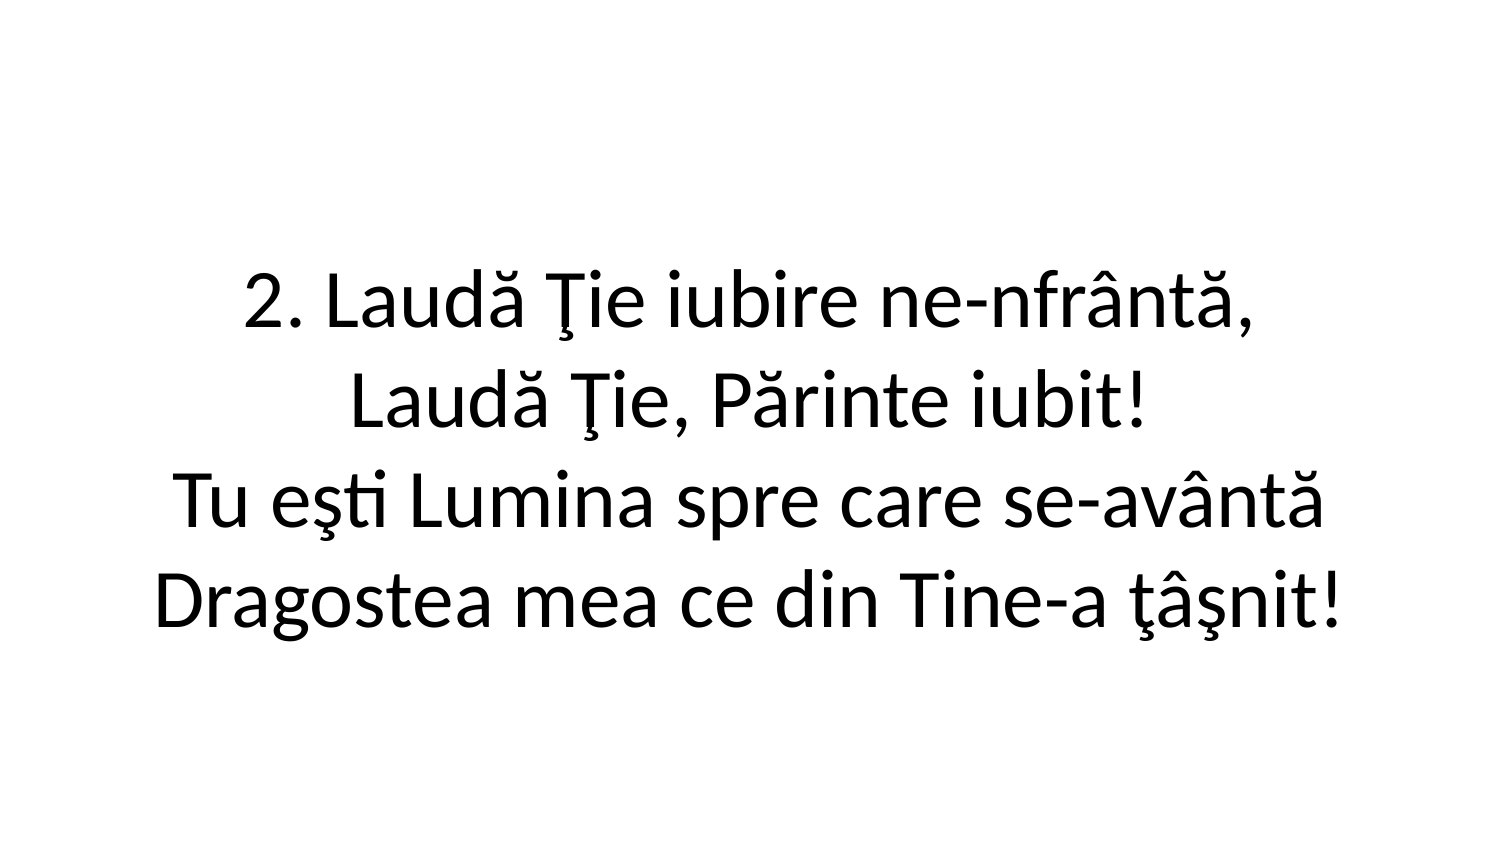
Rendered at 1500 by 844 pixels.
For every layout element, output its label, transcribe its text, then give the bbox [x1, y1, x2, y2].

text_box 2. Laudă Ţie iubire ne-nfrântă, Laudă Ţie, Părinte iubit! Tu eşti Lumina spre care se-avântă Dragostea mea ce din Tine-a ţâşnit! [138, 192, 1362, 652]
